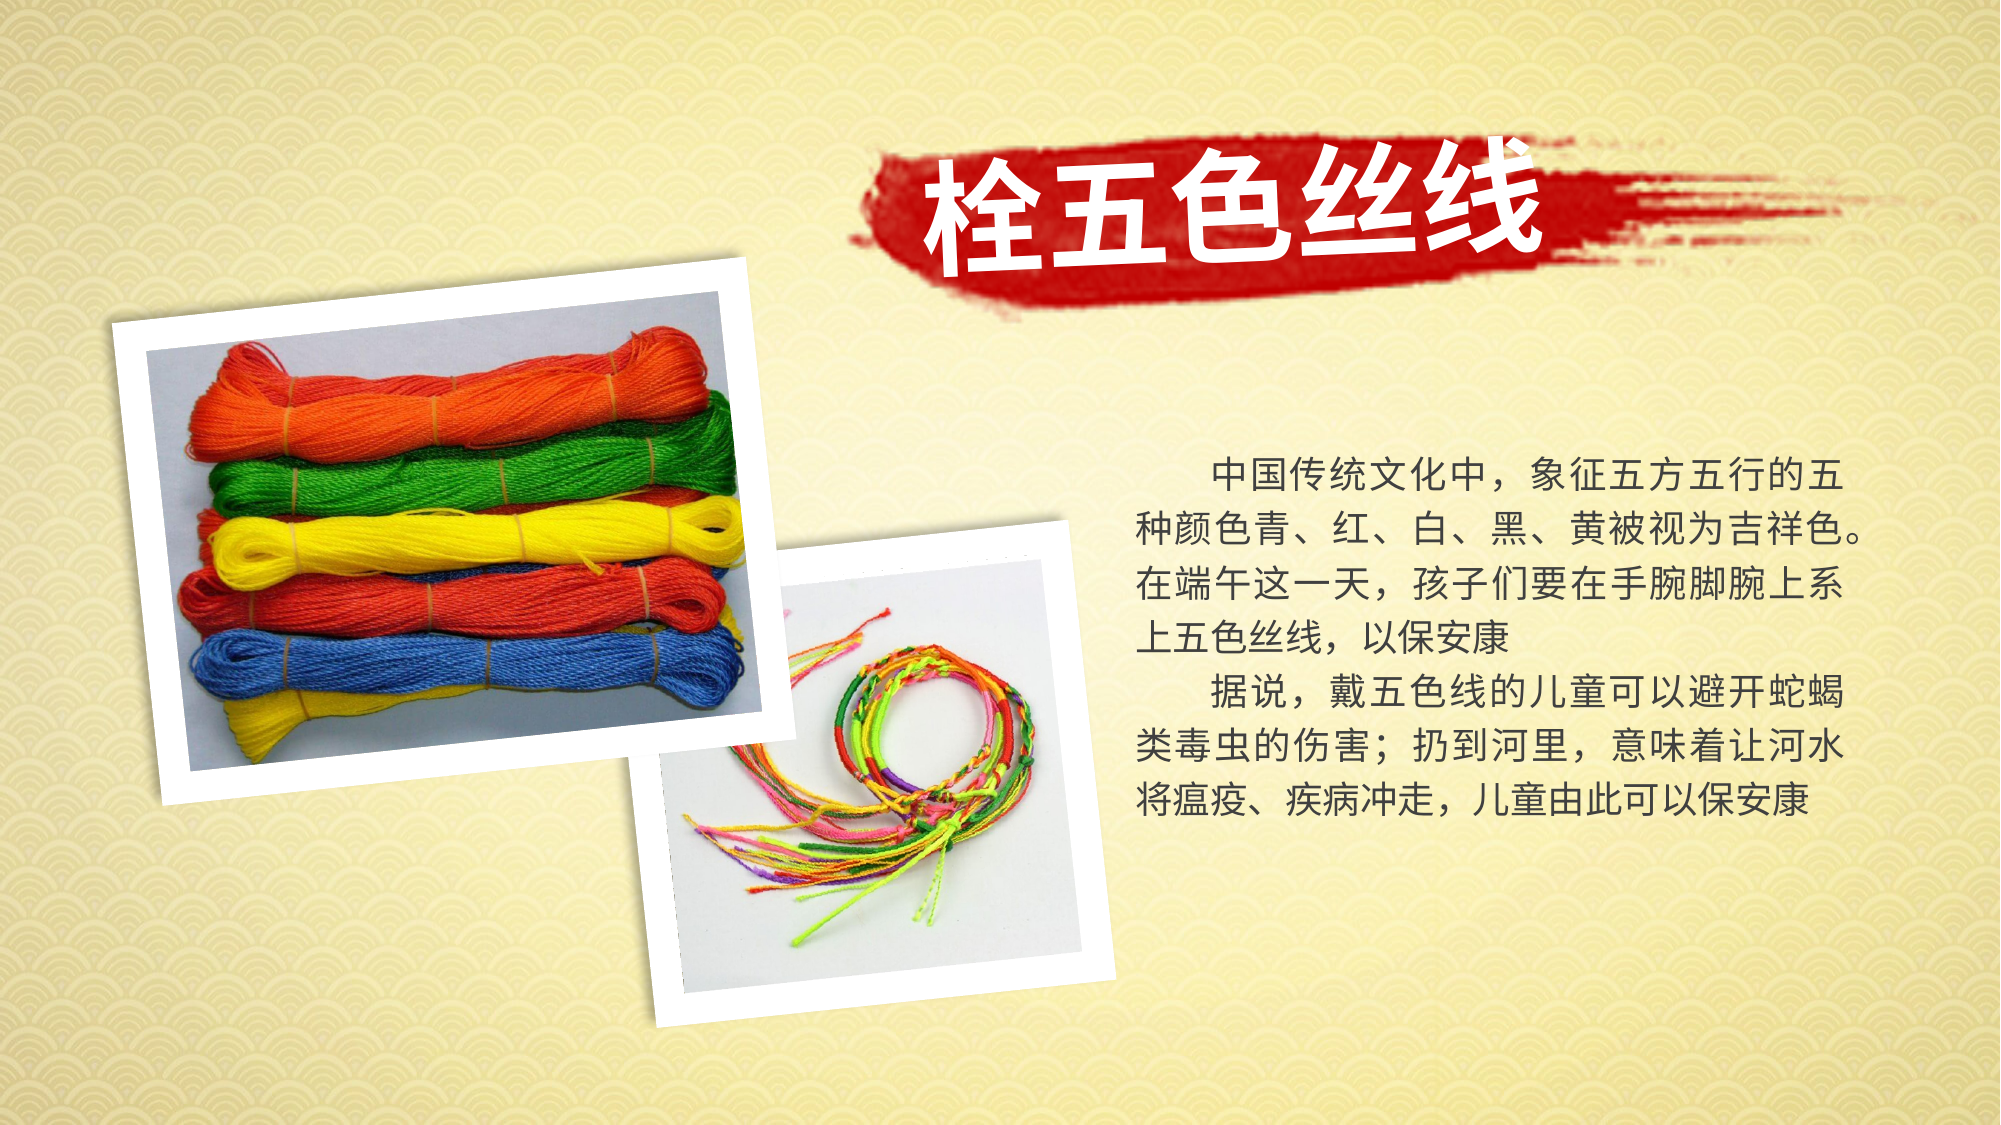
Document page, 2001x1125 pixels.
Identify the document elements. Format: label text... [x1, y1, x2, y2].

picture [0, 0, 2000, 1125]
text_box 中国传统文化中，象征五方五行的五种颜色青、红、白、黑、黄被视为吉祥色。在端午这一天，孩子们要在手腕脚腕上系上五色丝线，以保安康 据说，戴五色线的儿童可以避开蛇蝎类毒虫的伤害；扔到河里，意味着让河水将瘟疫、疾病冲走，儿童由此可以保安康 [1120, 434, 1861, 829]
